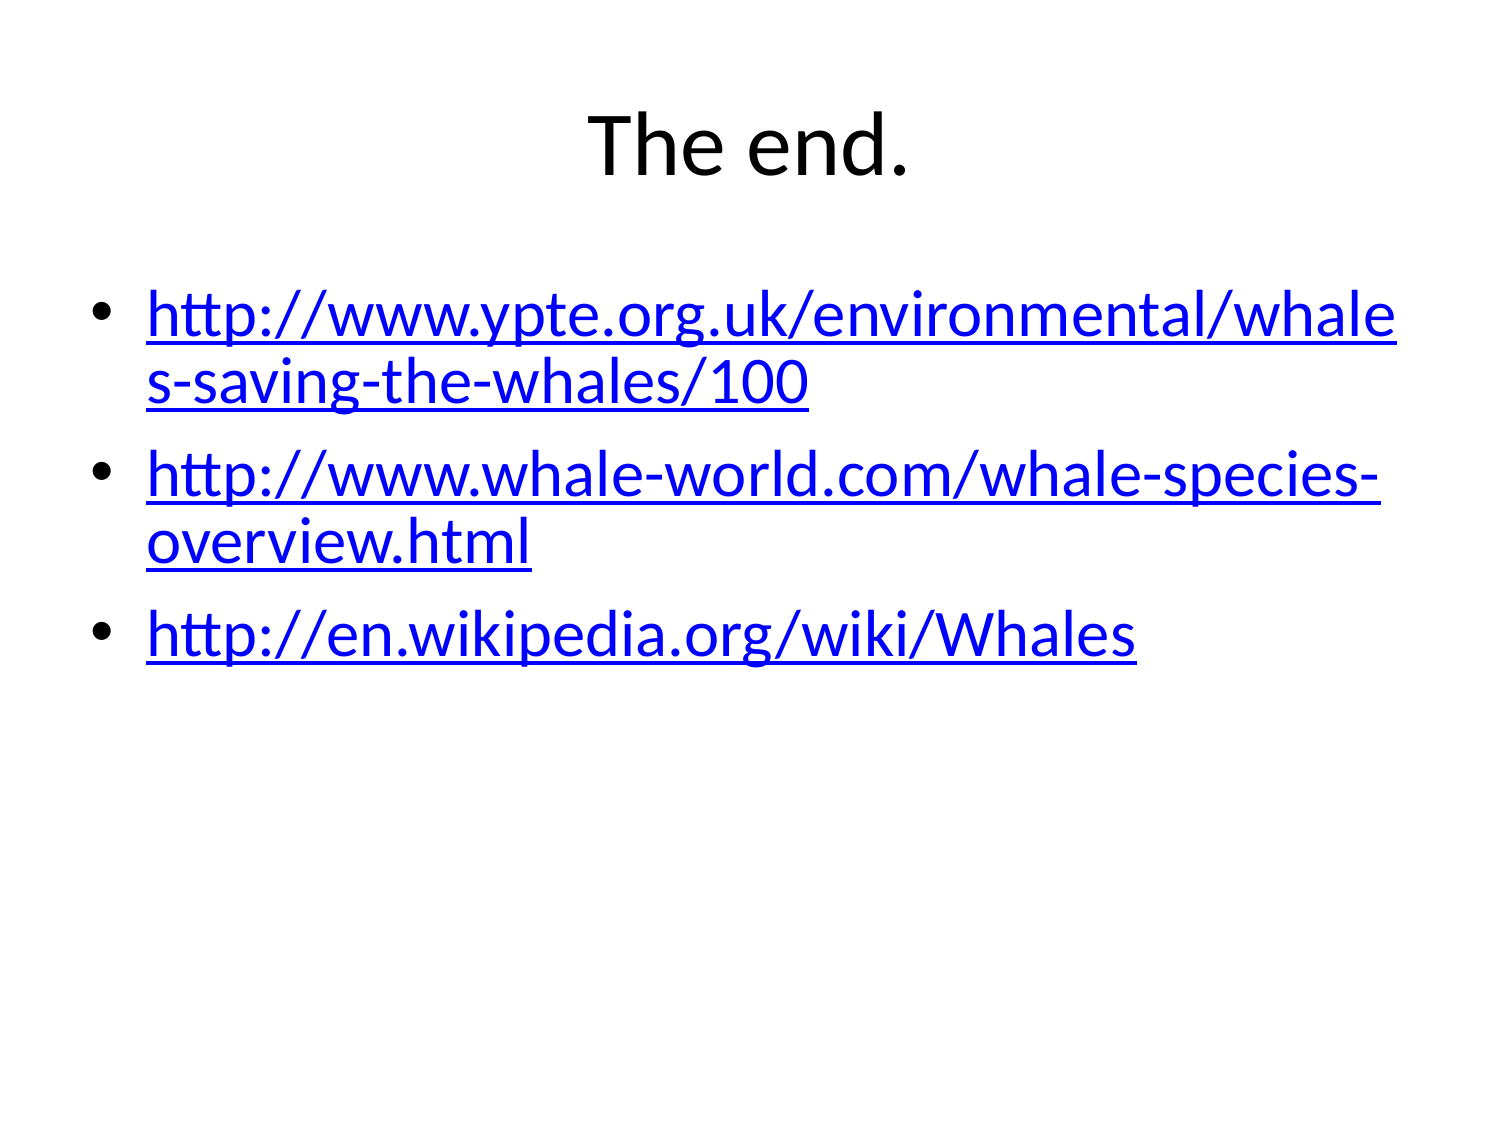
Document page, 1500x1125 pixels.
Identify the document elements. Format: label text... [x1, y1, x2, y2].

title The end. [75, 45, 1425, 233]
list http://www.ypte.org.uk/environmental/whales-saving-the-whales/100 http://www.whale-world.com/whale-species-overview.html http://en.wikipedia.org/wiki/Whales [75, 262, 1425, 1005]
